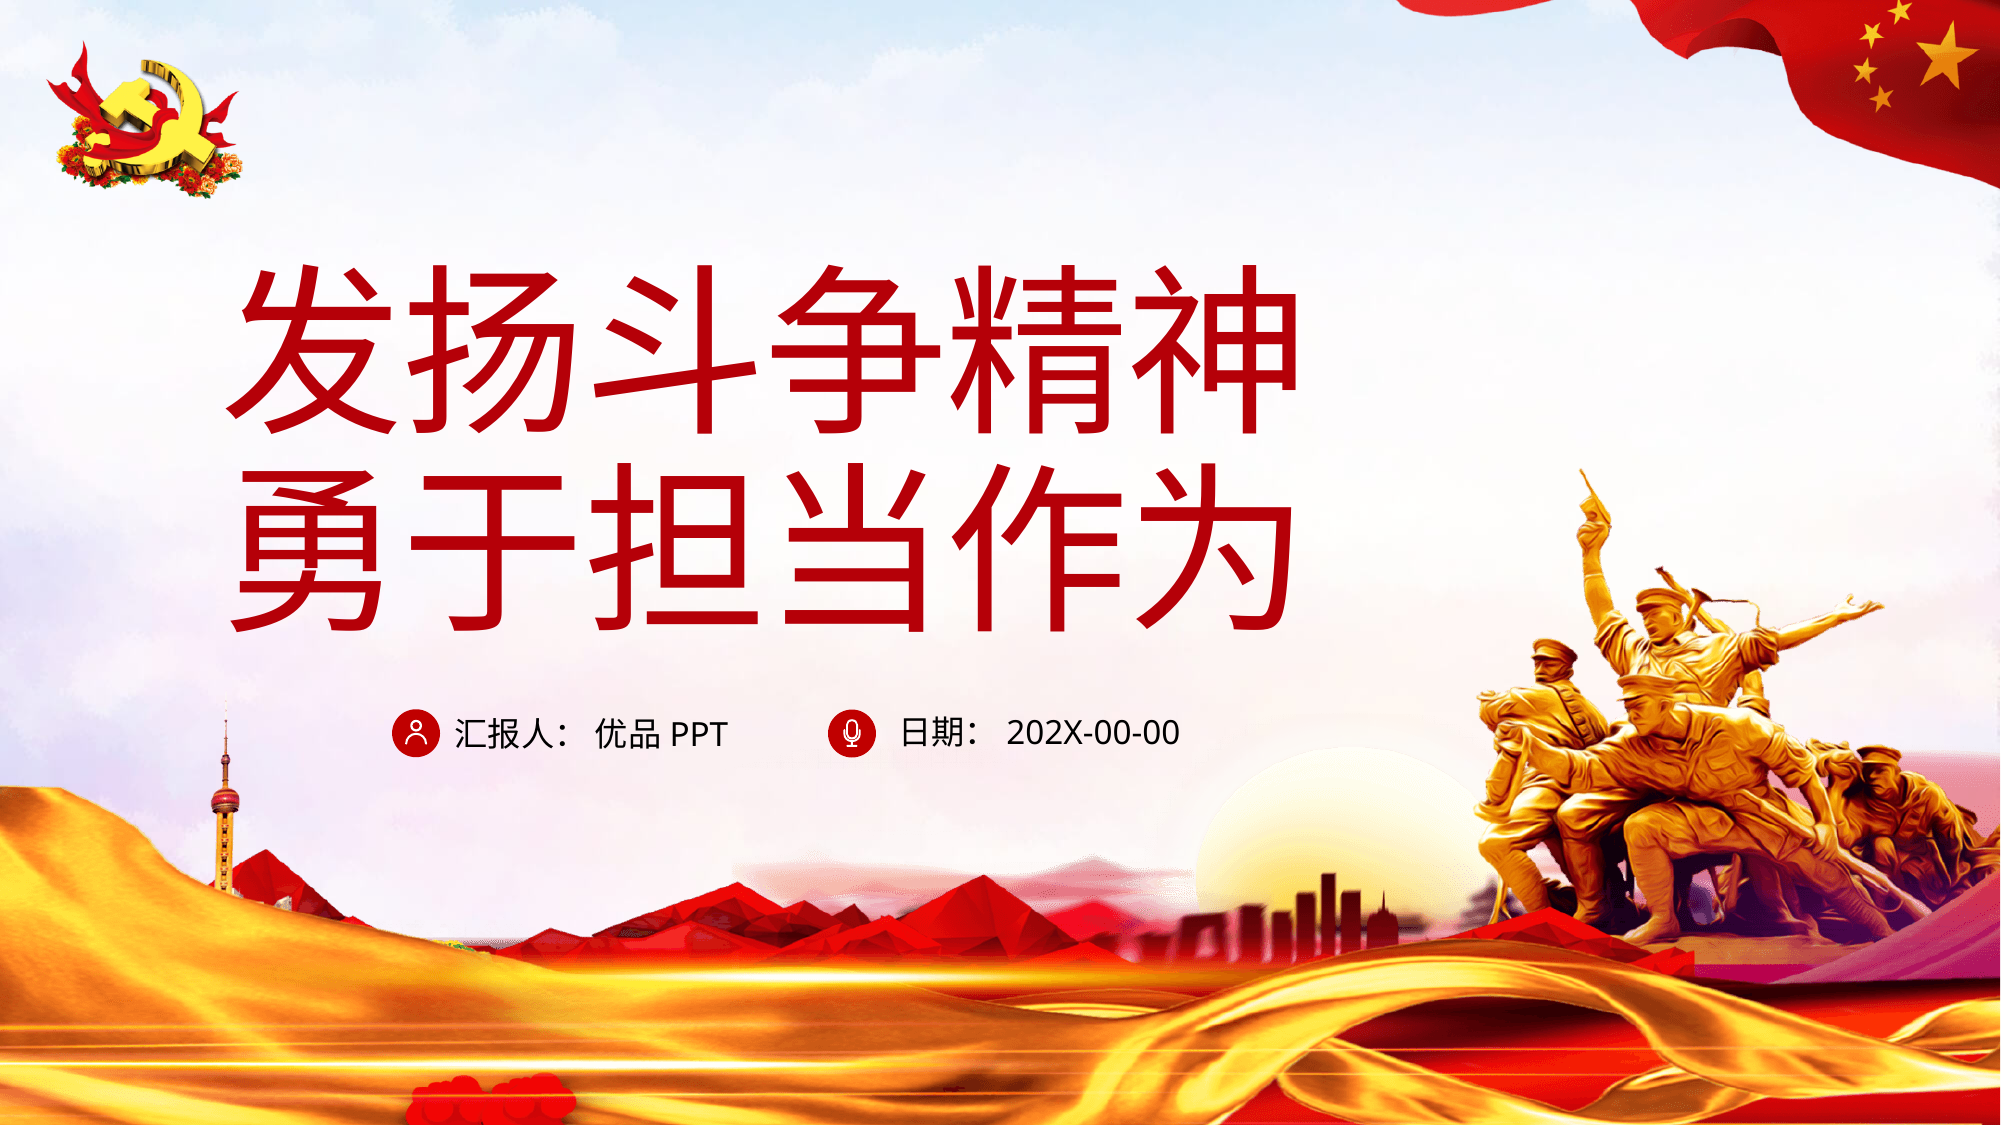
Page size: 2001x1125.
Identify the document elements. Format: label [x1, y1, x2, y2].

text_box [827, 709, 876, 758]
picture [0, 0, 2001, 1125]
text_box [392, 709, 440, 758]
